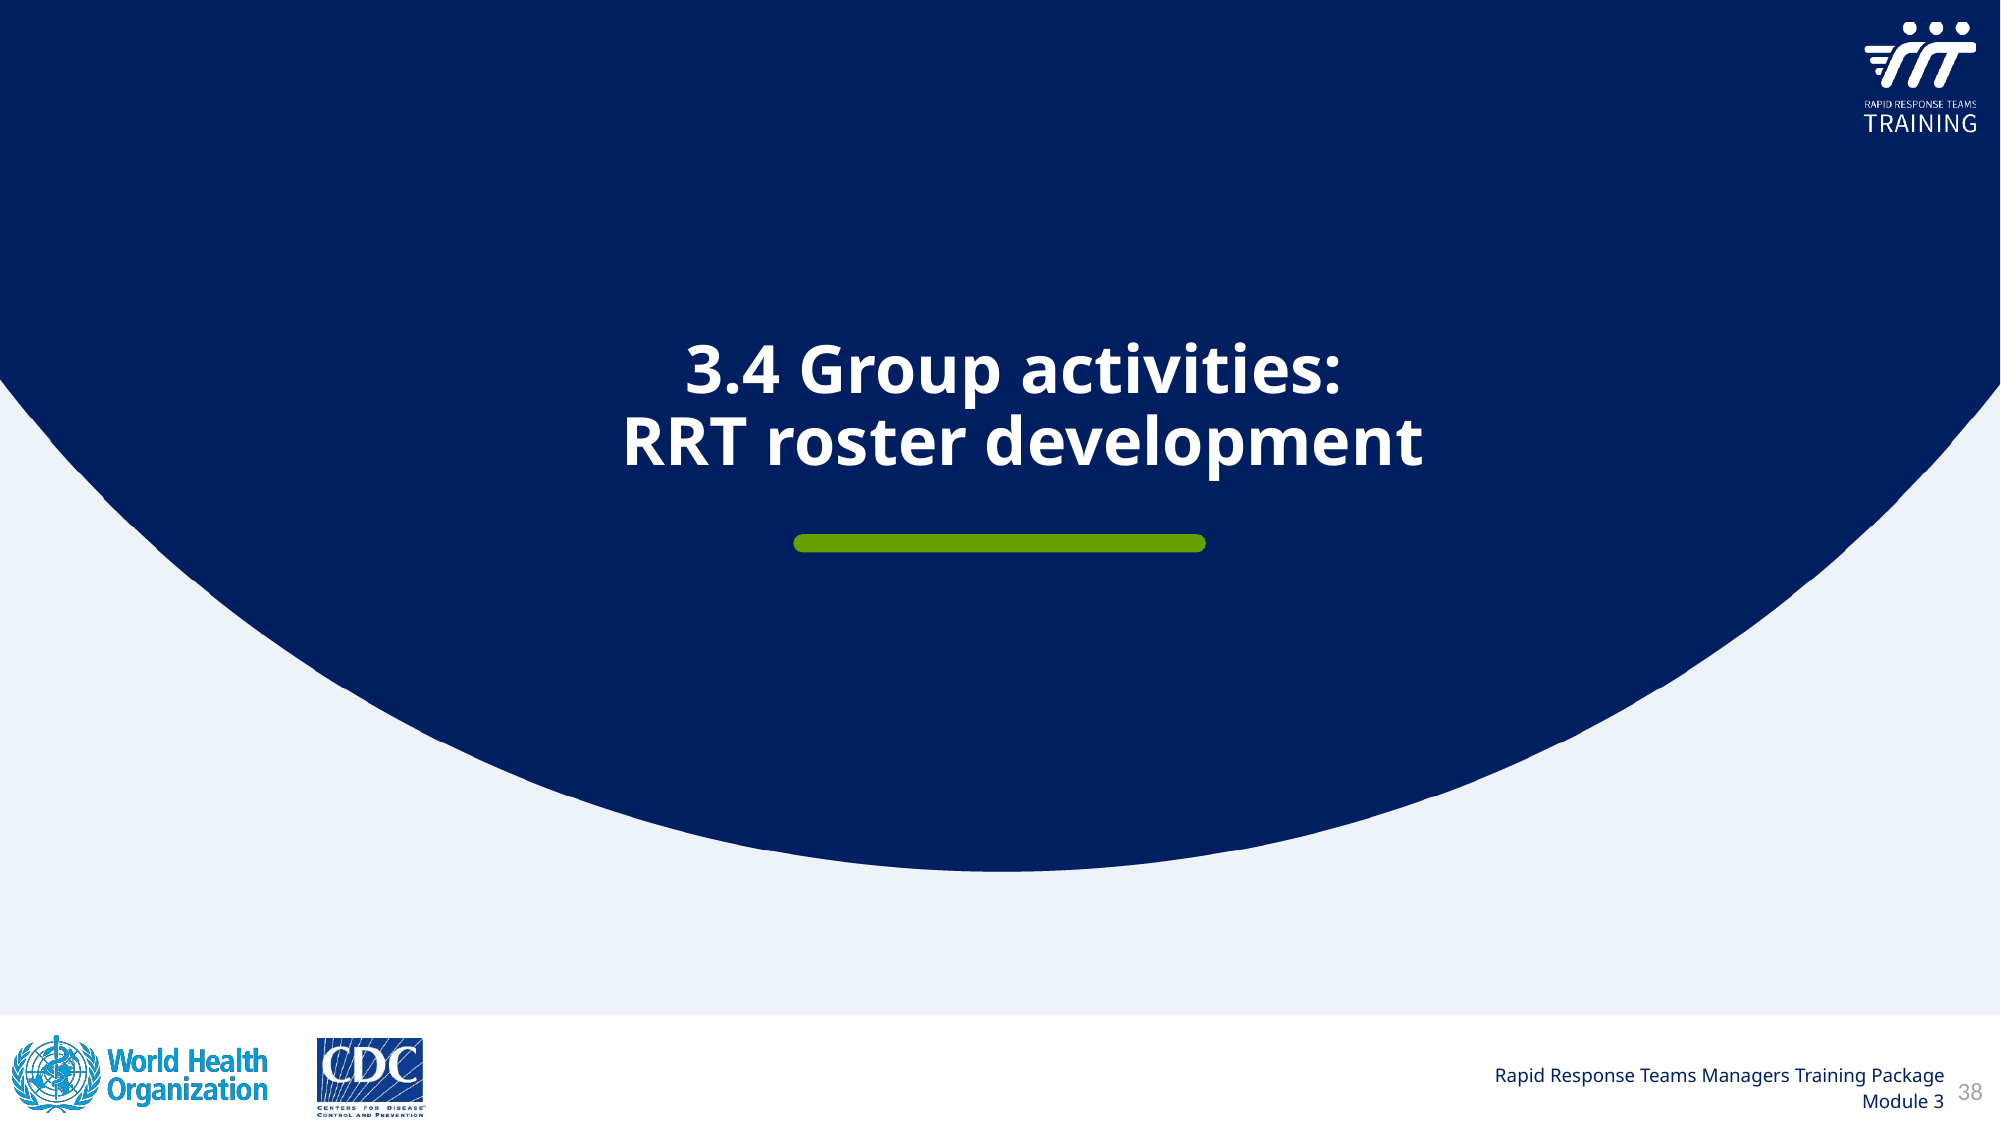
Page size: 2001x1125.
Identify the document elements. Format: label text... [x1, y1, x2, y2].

picture [34, 1054, 43, 1078]
picture [0, 0, 2001, 904]
picture [71, 1053, 90, 1091]
picture [22, 1062, 26, 1077]
picture [46, 1056, 54, 1062]
picture [50, 1108, 62, 1113]
picture [59, 1035, 267, 1113]
picture [36, 1088, 78, 1105]
picture [317, 1038, 426, 1117]
picture [12, 1035, 54, 1068]
picture [24, 1054, 36, 1087]
picture [30, 1083, 37, 1091]
slide_number 38 [1907, 1068, 1999, 1125]
picture [40, 1062, 47, 1070]
list 3.4 Group activities: RRT roster development [92, 253, 1955, 562]
picture [12, 1083, 48, 1113]
